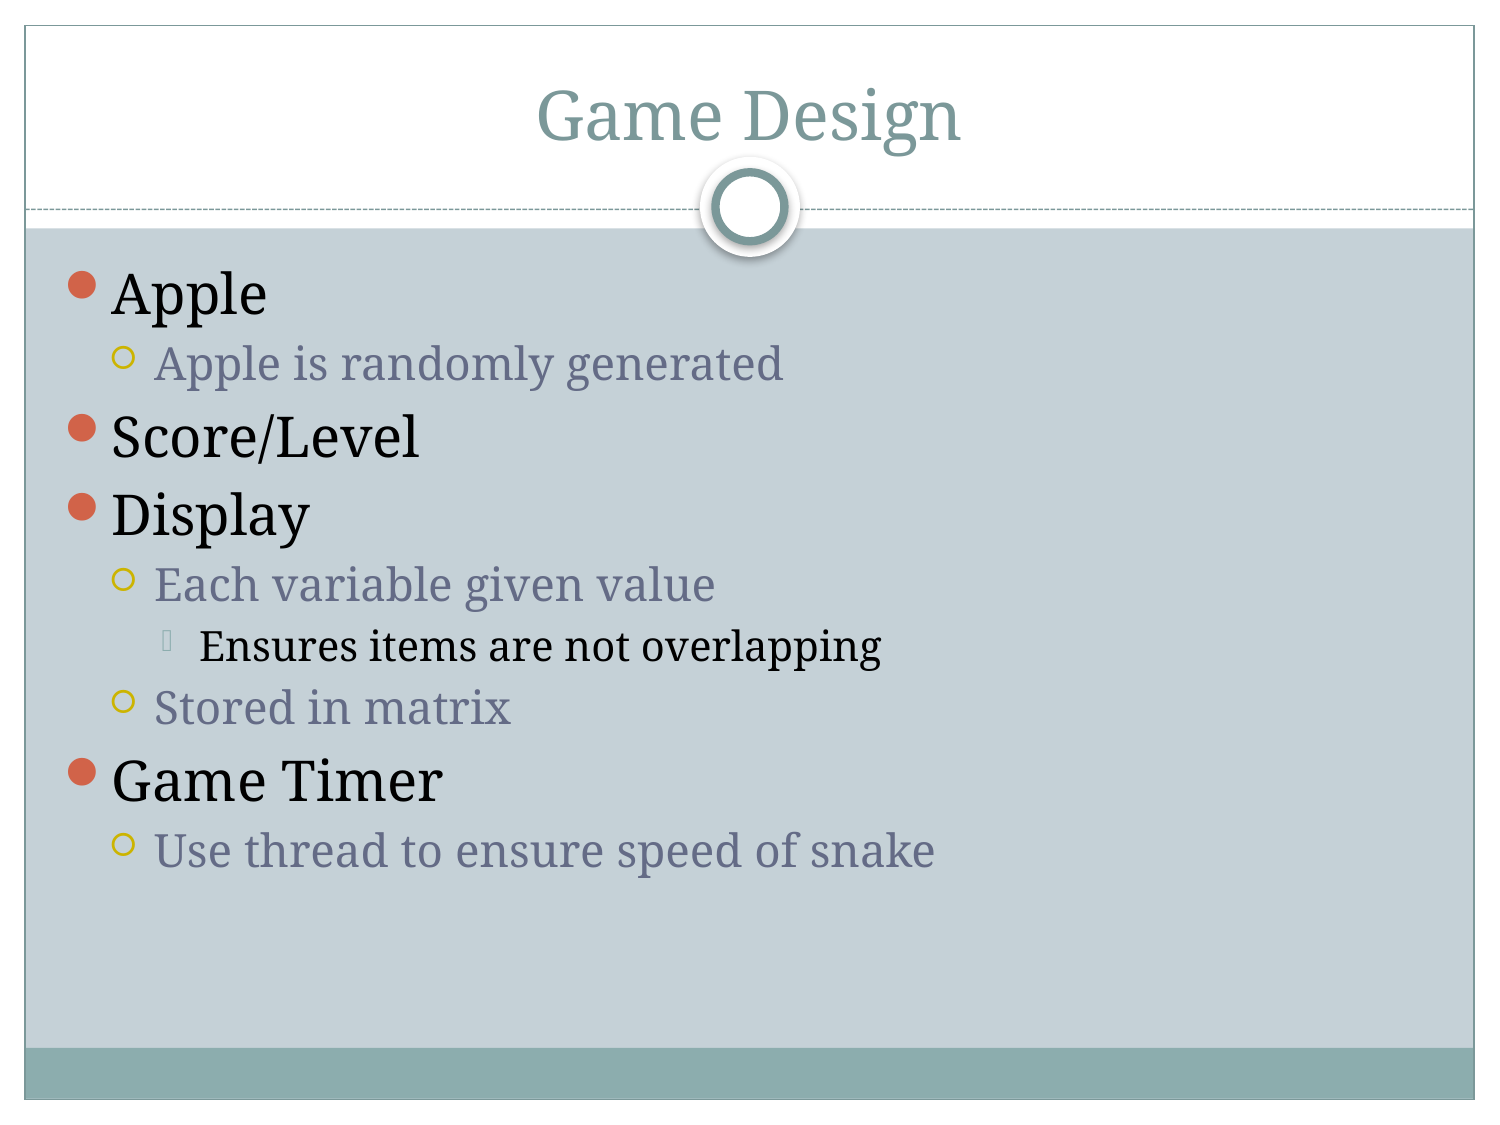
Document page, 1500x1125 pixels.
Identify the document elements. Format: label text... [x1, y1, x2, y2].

title Game Design [49, 37, 1450, 162]
list Apple Apple is randomly generated Score/Level Display Each variable given value Ensures items are not overlapping Stored in matrix Game Timer Use thread to ensure speed of snake [49, 250, 1445, 1001]
